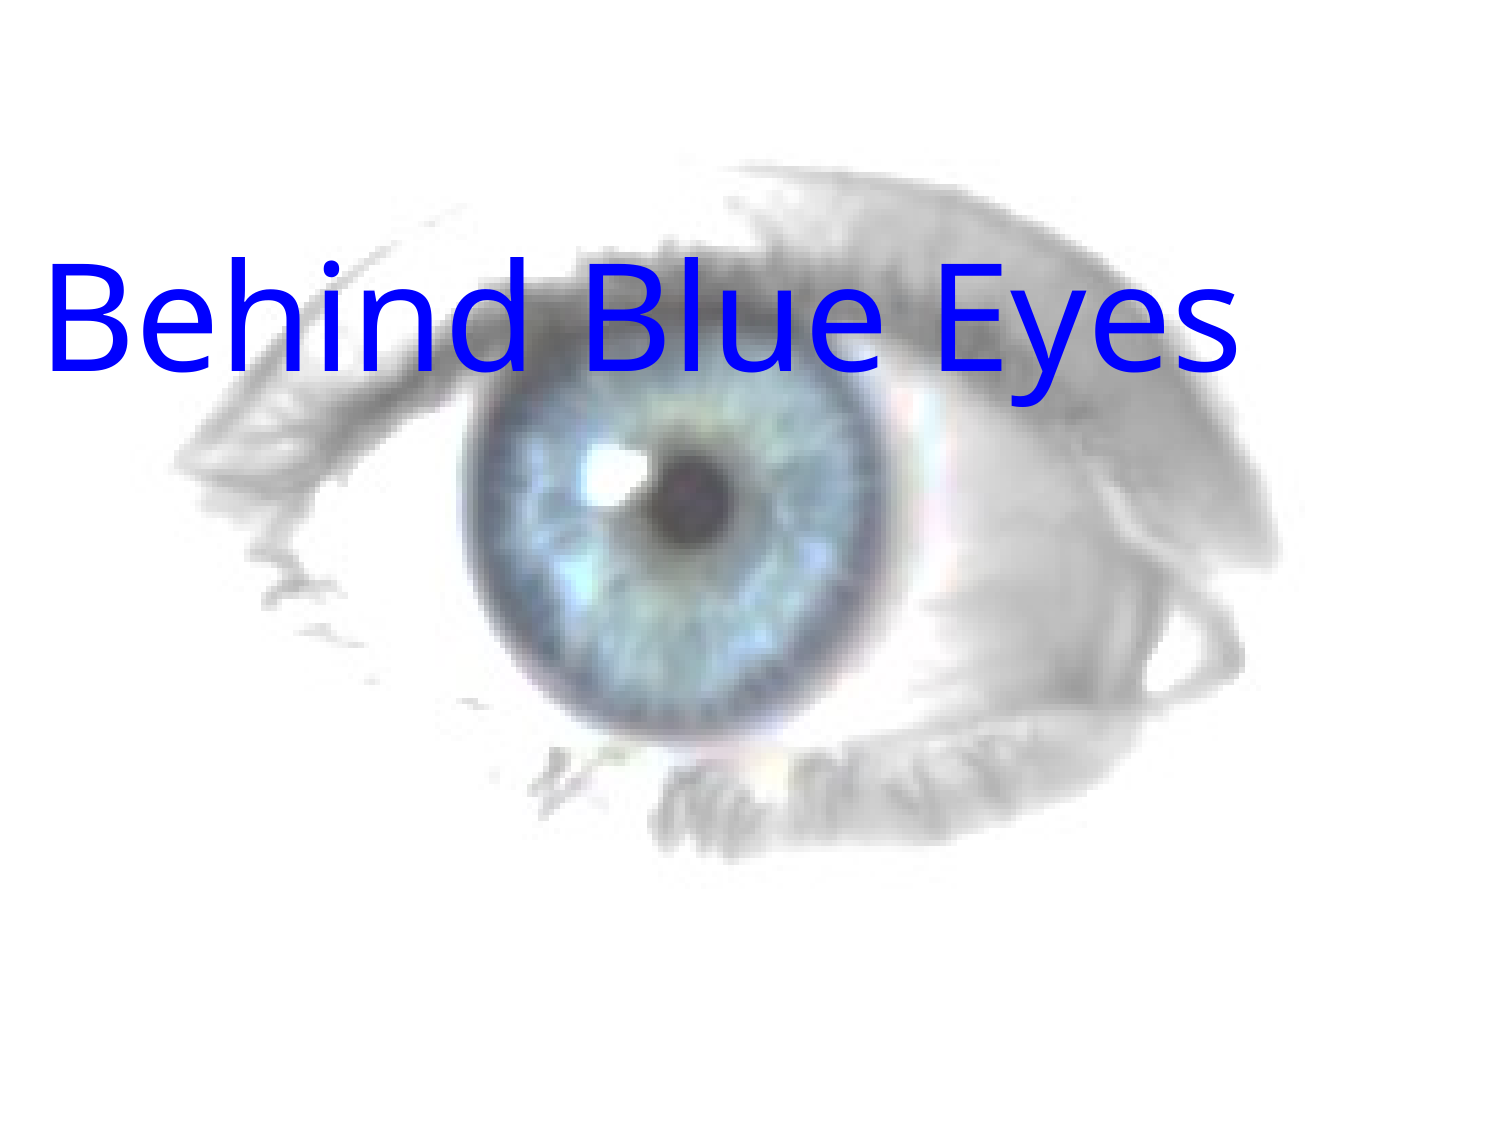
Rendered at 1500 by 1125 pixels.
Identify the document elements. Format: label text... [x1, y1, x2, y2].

text_box Behind Blue Eyes [23, 214, 1500, 409]
